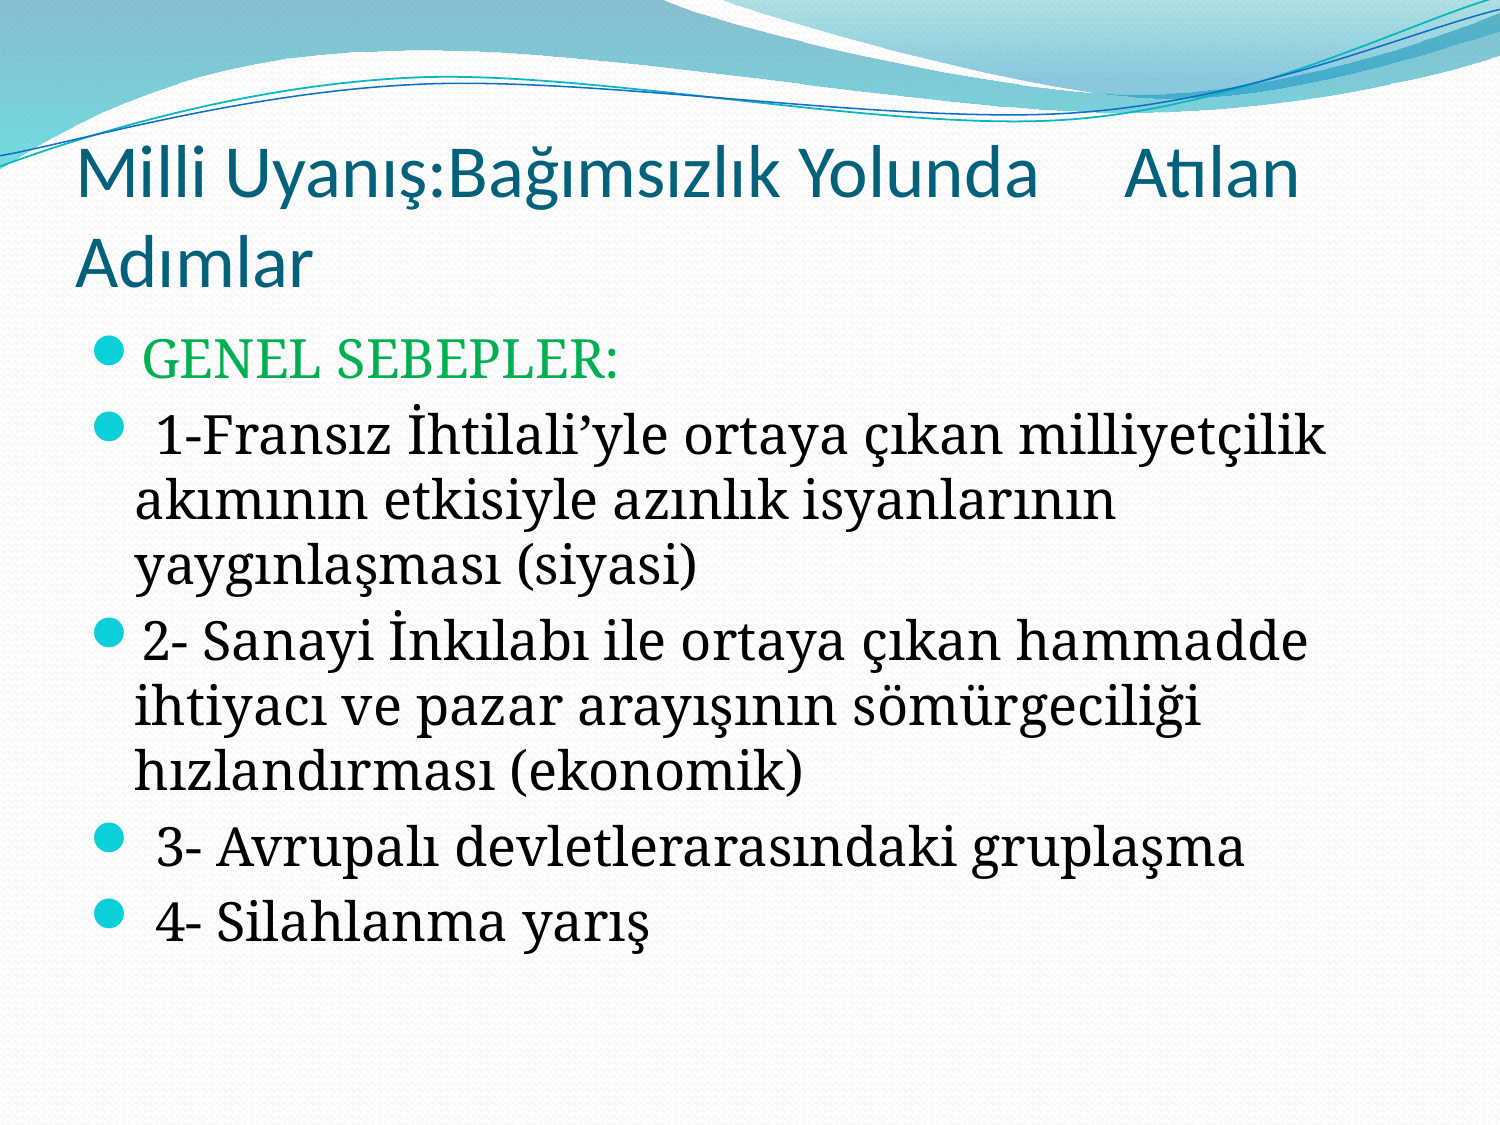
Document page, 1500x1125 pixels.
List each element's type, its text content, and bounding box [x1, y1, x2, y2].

title Milli Uyanış:Bağımsızlık Yolunda Atılan Adımlar [75, 115, 1425, 303]
list GENEL SEBEPLER: 1-Fransız İhtilali’yle ortaya çıkan milliyetçilik akımının etkisiyle azınlık isyanlarının yaygınlaşması (siyasi) 2- Sanayi İnkılabı ile ortaya çıkan hammadde ihtiyacı ve pazar arayışının sömürgeciliği hızlandırması (ekonomik) 3- Avrupalı devletlerarasındaki gruplaşma 4- Silahlanma yarış [75, 317, 1425, 1038]
